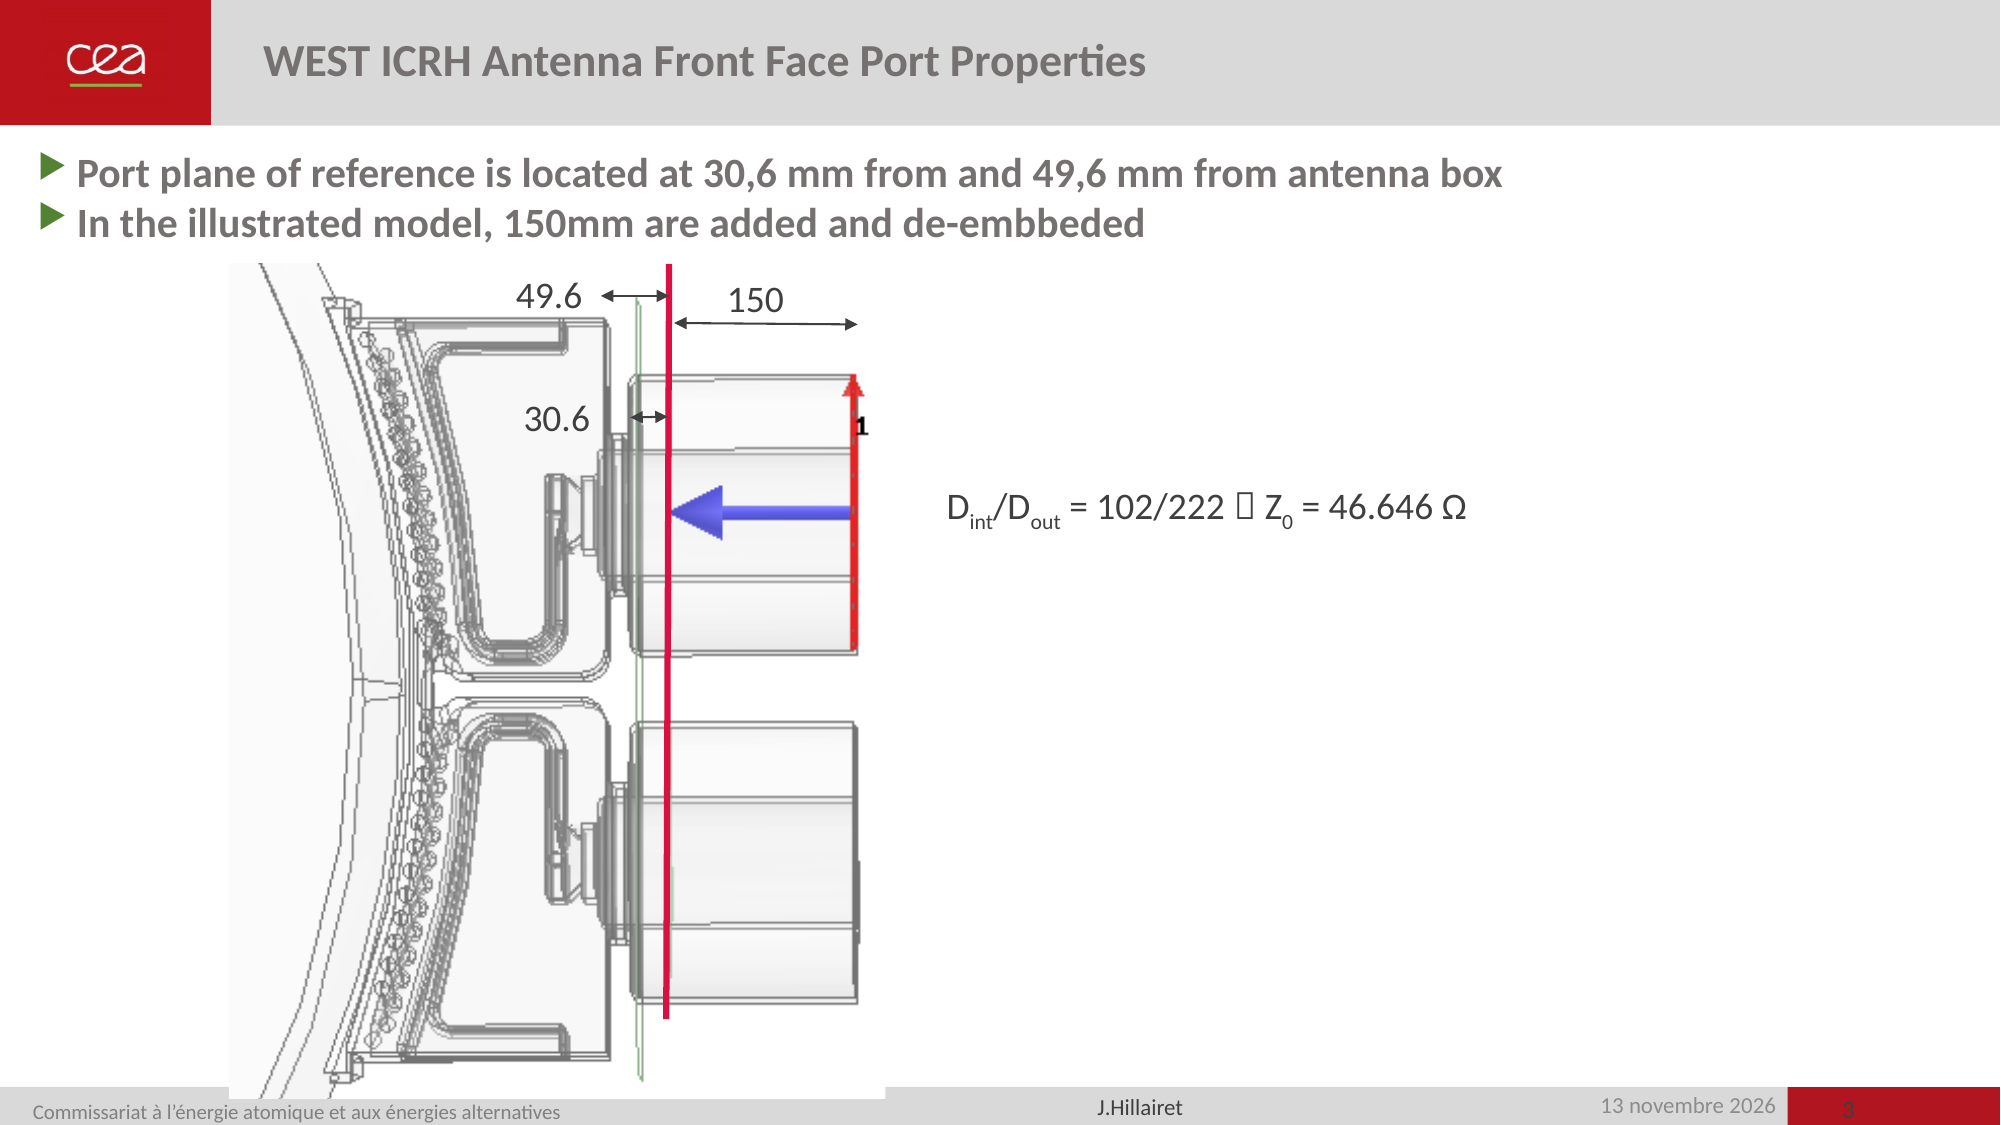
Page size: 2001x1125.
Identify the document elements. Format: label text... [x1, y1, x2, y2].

text_box Dint/Dout = 102/222  Z0 = 46.646 Ω [931, 474, 1482, 541]
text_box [666, 263, 670, 295]
title WEST ICRH Antenna Front Face Port Properties [242, 32, 1885, 95]
picture [43, 8, 168, 110]
picture [229, 263, 886, 1099]
list Port plane of reference is located at 30,6 mm from and 49,6 mm from antenna box In the illustrated model, 150mm are added and de-embbeded [16, 135, 1831, 258]
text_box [666, 296, 670, 1020]
slide_number 3 [1830, 1093, 1968, 1124]
